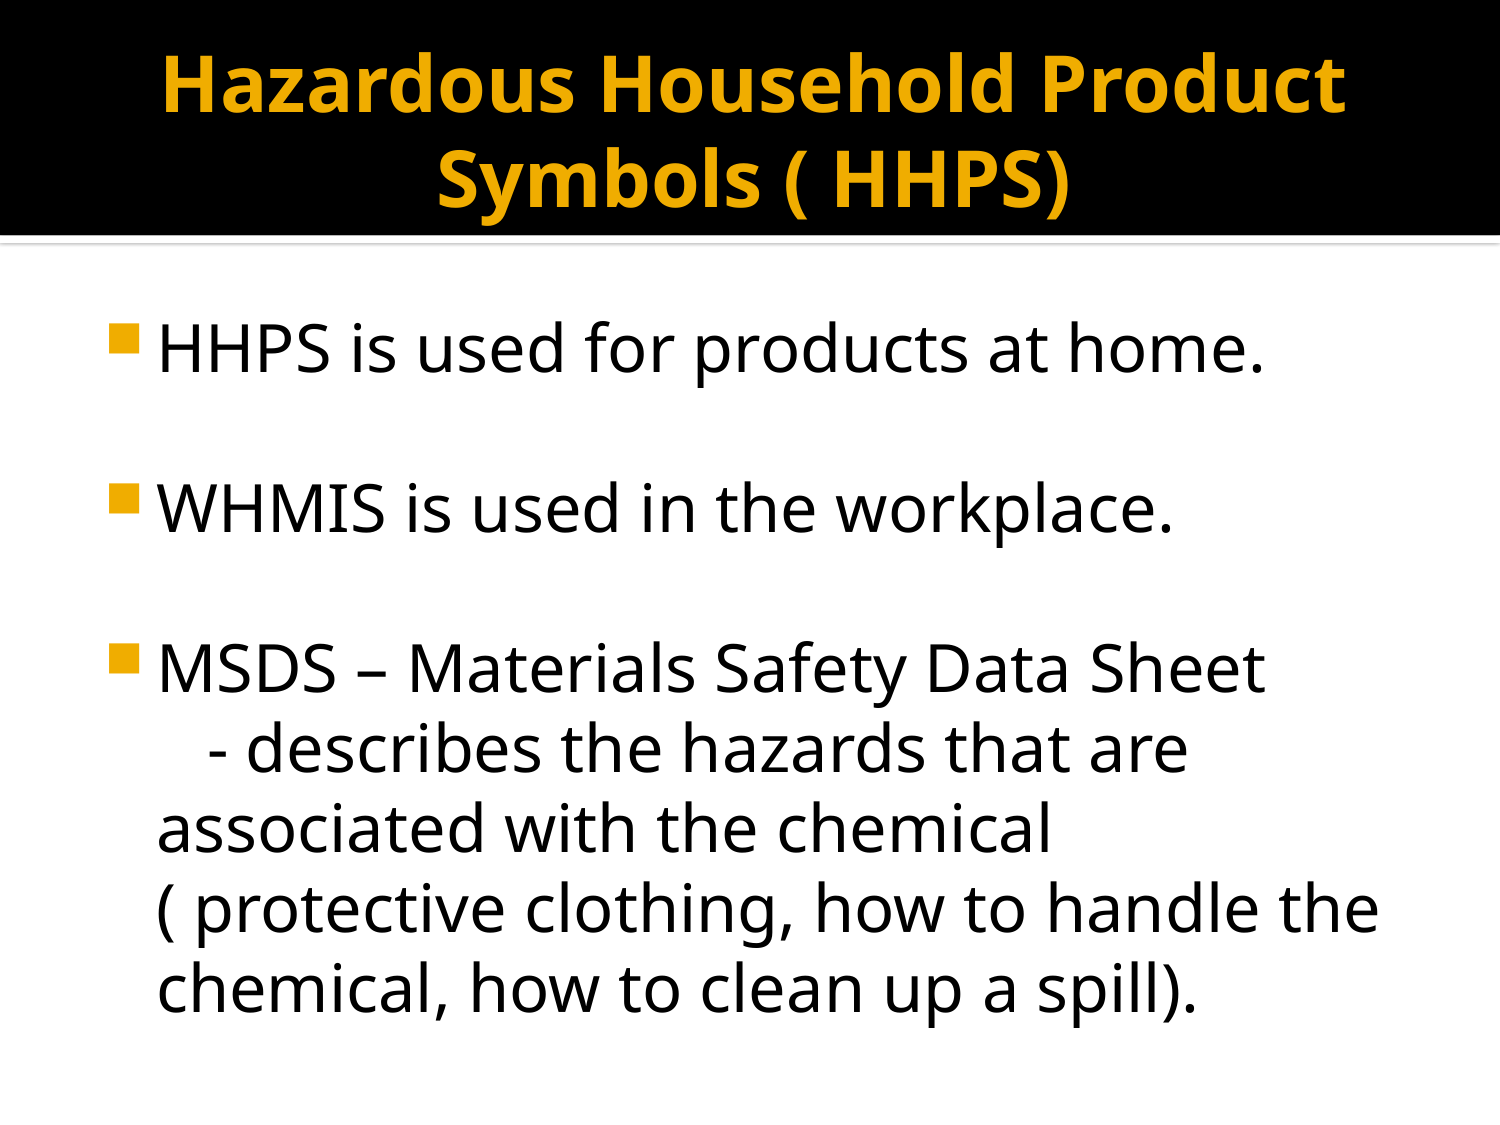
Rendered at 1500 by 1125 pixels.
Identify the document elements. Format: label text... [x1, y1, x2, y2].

title Hazardous Household Product Symbols ( HHPS) [75, 25, 1425, 231]
list HHPS is used for products at home. WHMIS is used in the workplace. MSDS – Materials Safety Data Sheet - describes the hazards that are associated with the chemical ( protective clothing, how to handle the chemical, how to clean up a spill). [75, 291, 1425, 1050]
